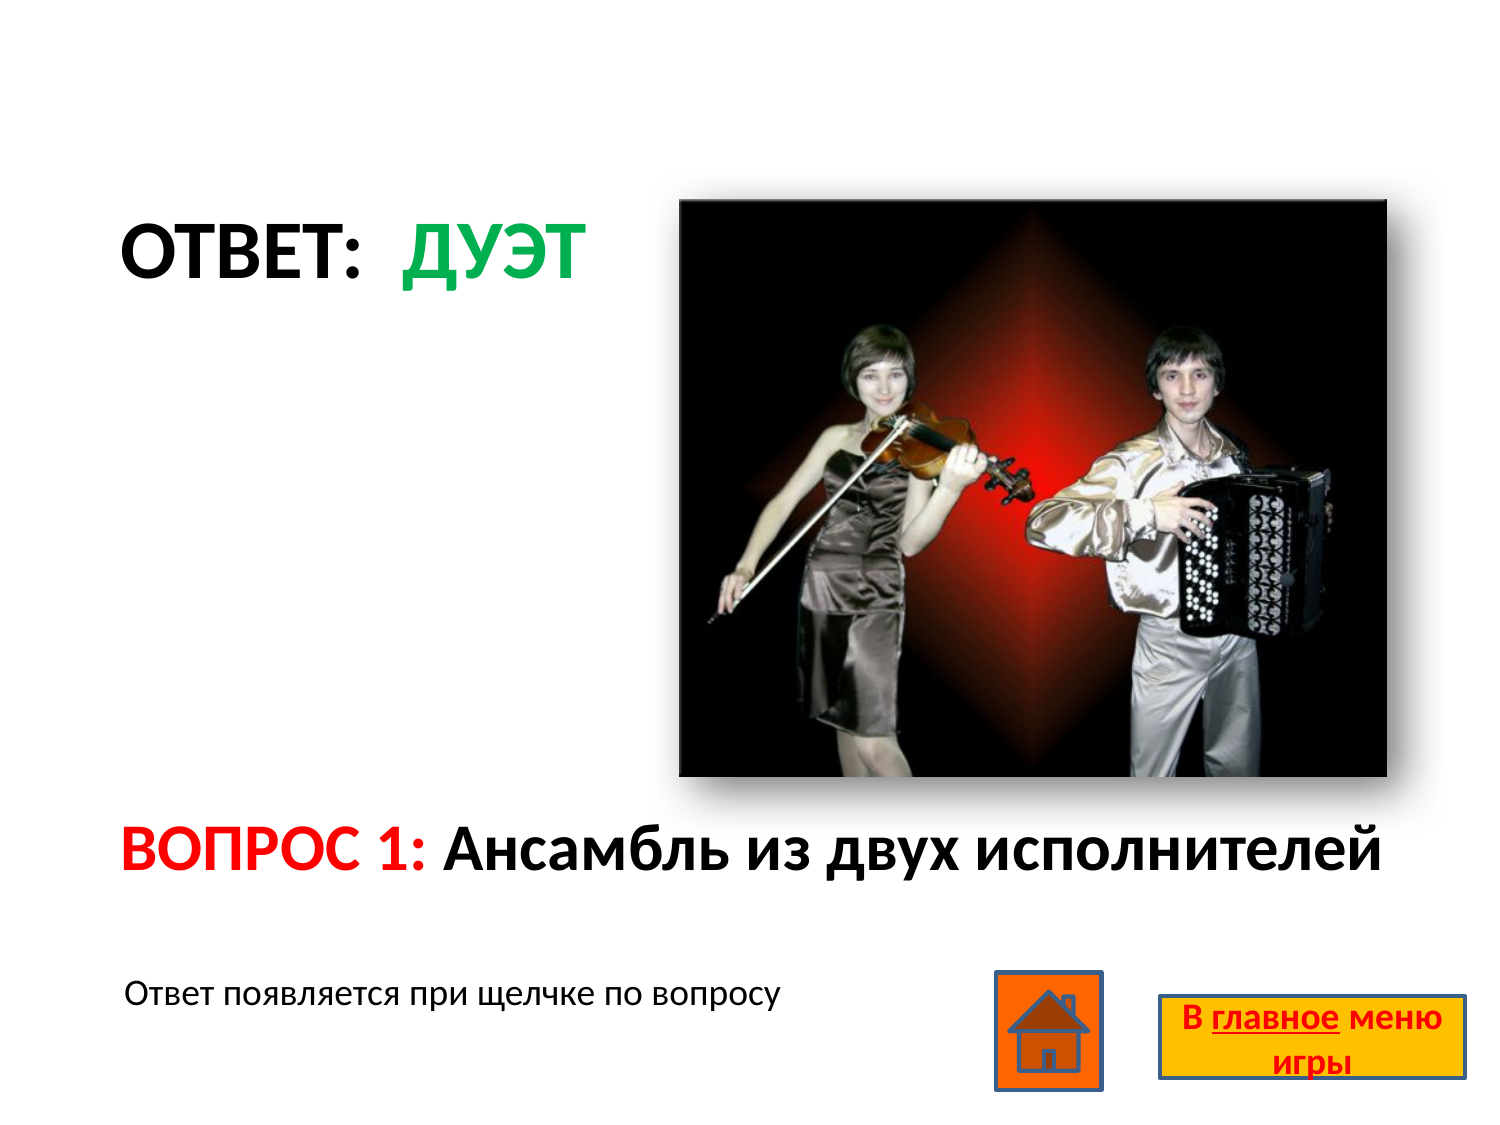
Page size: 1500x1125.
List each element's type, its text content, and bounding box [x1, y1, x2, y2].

text_box ВОПРОС 1: Ансамбль из двух исполнителей [105, 796, 1418, 892]
text_box ОТВЕТ: ДУЭТ [105, 187, 694, 303]
text_box Ответ появляется при щелчке по вопросу [109, 960, 797, 1021]
picture [679, 198, 1387, 777]
text_box [994, 970, 1104, 1092]
text_box В главное меню игры [1158, 994, 1467, 1080]
